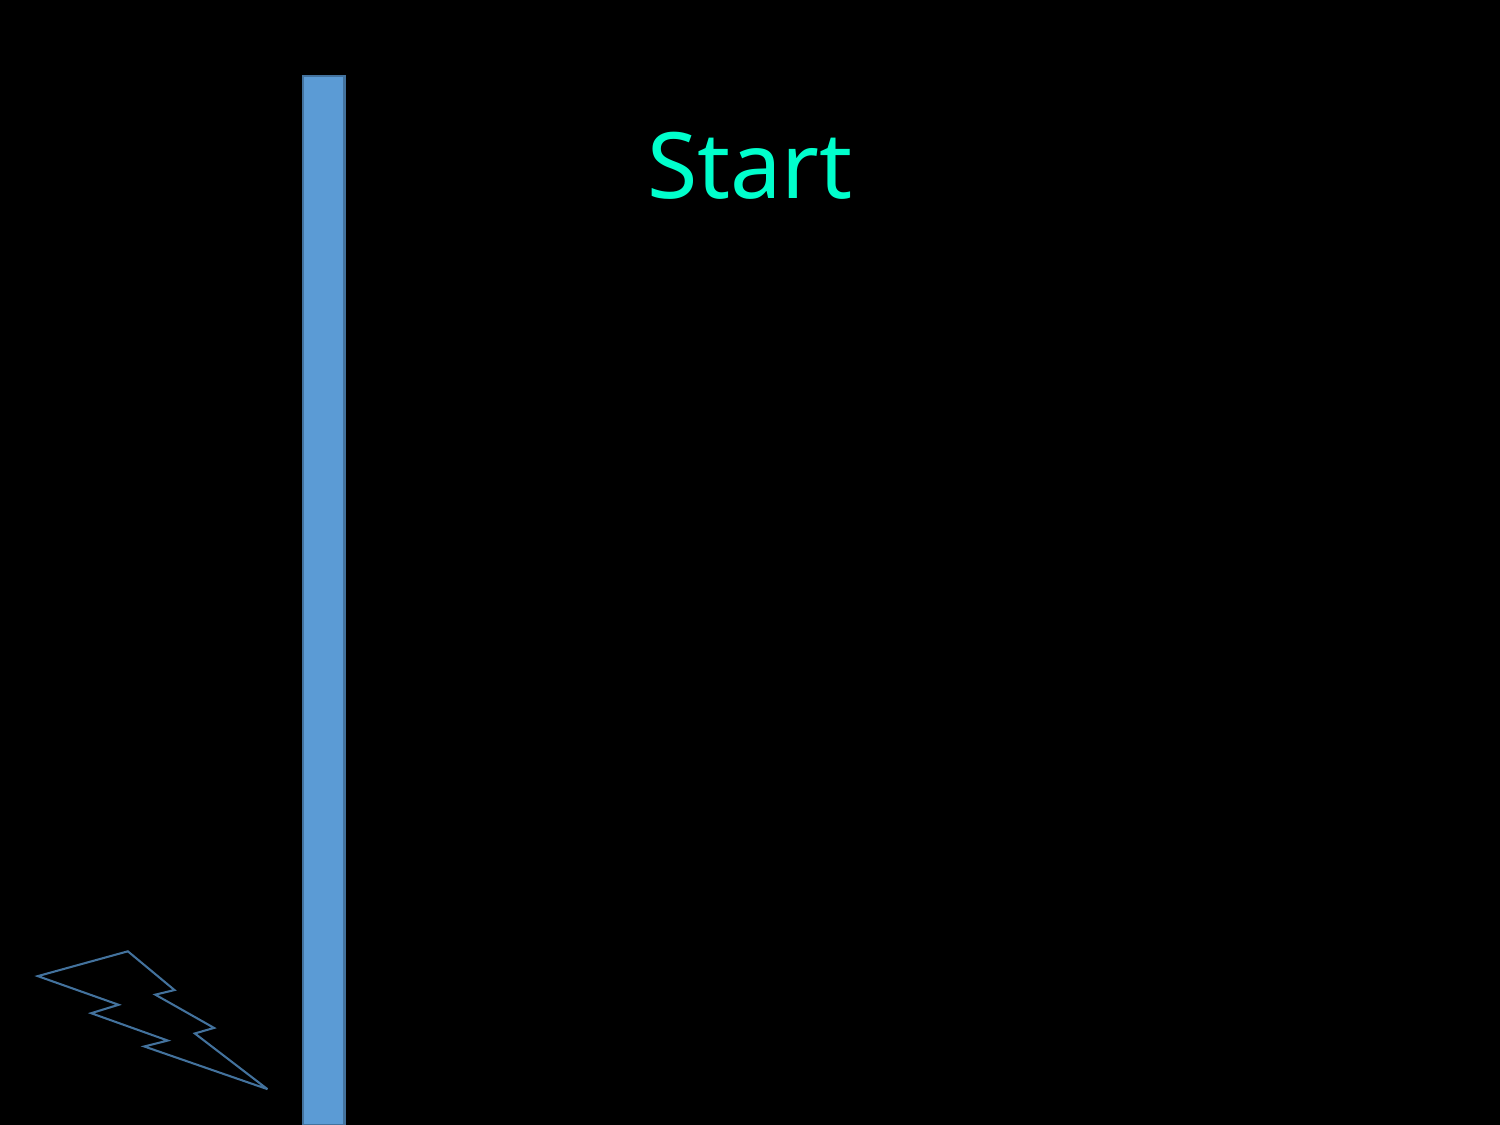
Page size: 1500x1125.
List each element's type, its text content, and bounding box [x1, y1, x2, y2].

title Start [103, 59, 1397, 278]
text_box [34, 950, 269, 1091]
text_box [302, 278, 346, 1125]
